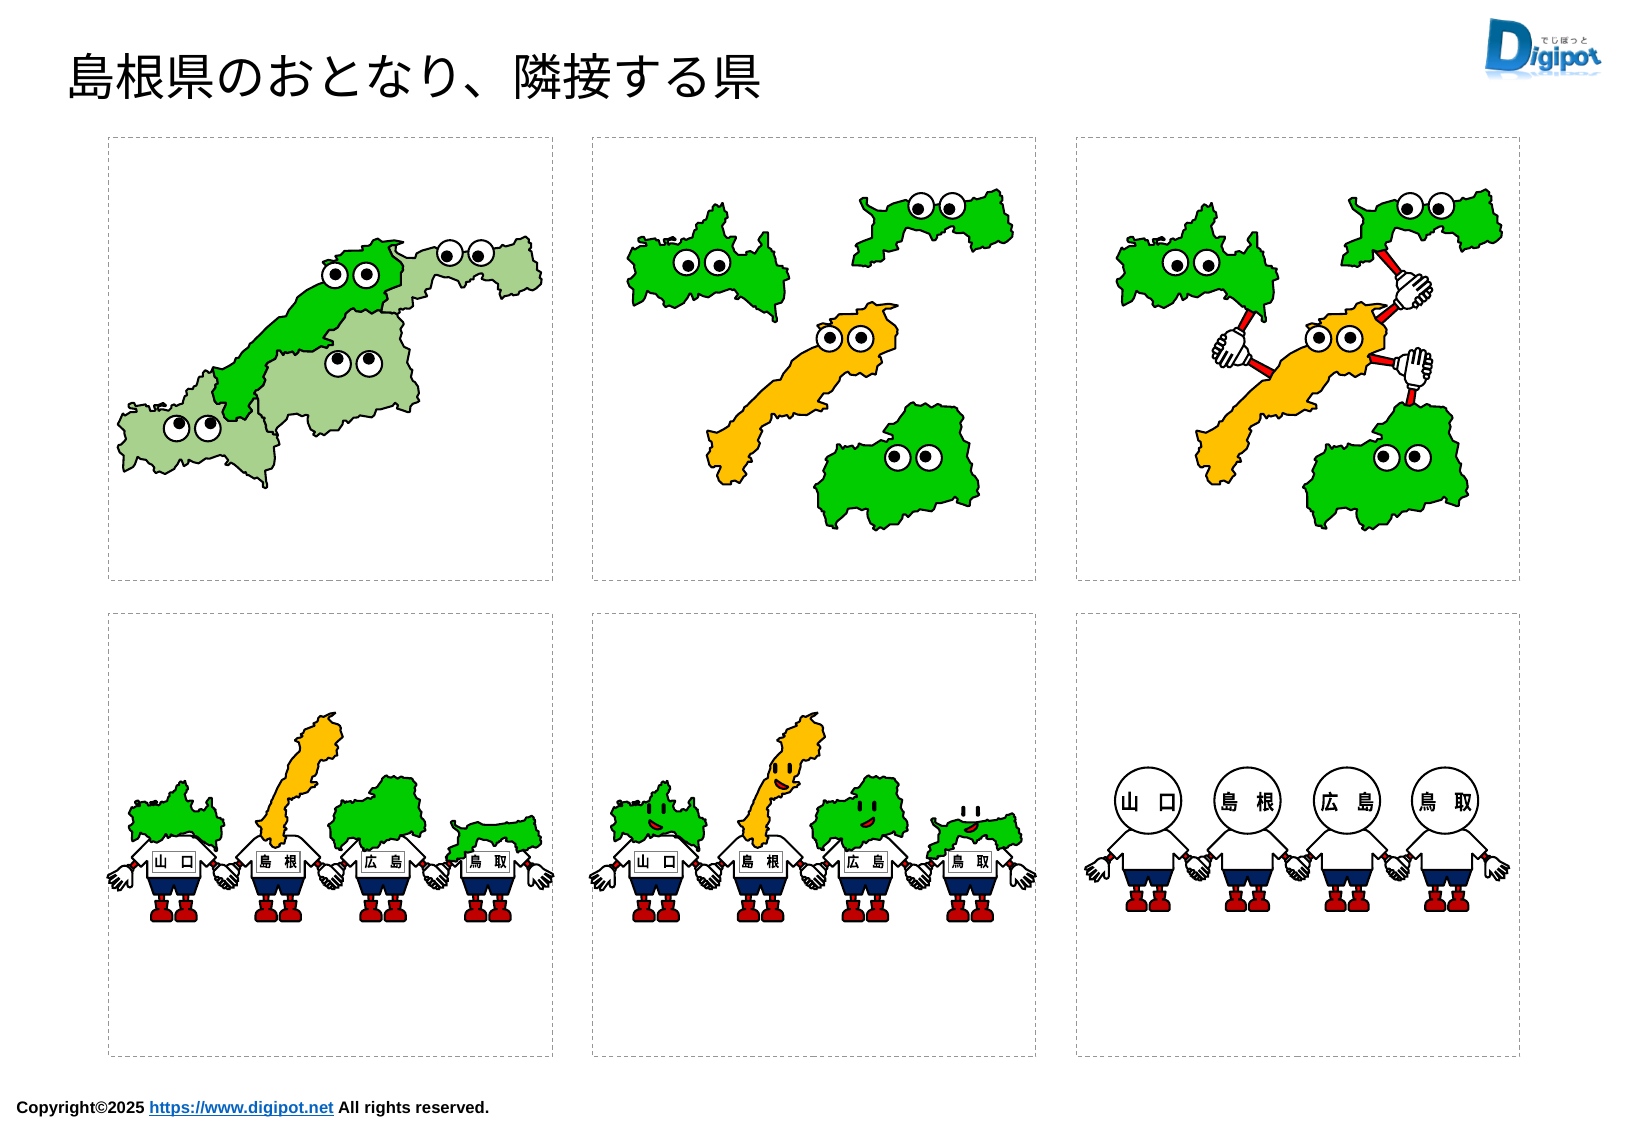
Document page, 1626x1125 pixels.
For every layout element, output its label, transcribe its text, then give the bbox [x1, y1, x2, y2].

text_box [1086, 767, 1508, 911]
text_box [591, 726, 1034, 922]
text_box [108, 726, 552, 922]
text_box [1116, 189, 1502, 531]
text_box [627, 189, 1013, 531]
picture [1485, 18, 1602, 82]
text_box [117, 236, 542, 489]
text_box 島根県のおとなり、隣接する県 [50, 38, 777, 113]
